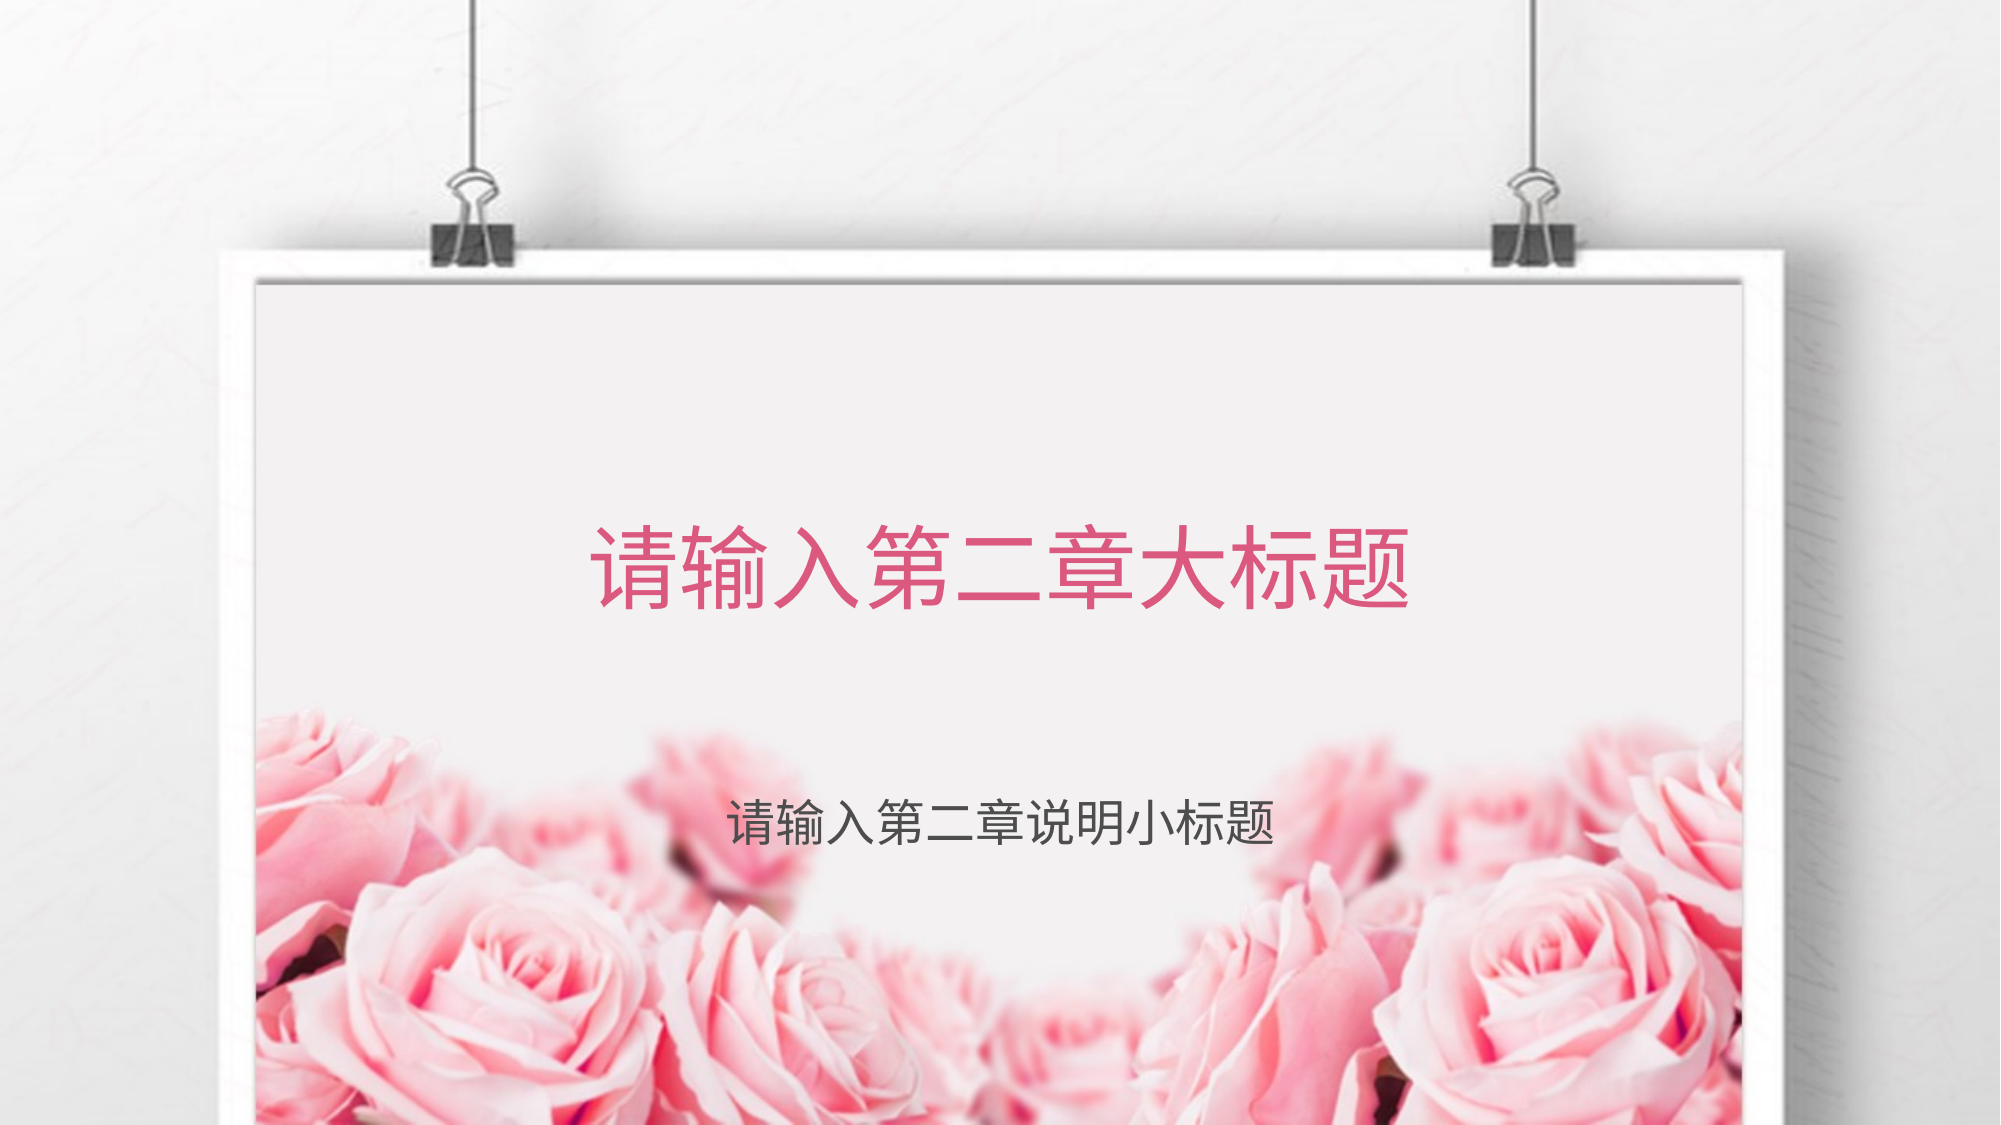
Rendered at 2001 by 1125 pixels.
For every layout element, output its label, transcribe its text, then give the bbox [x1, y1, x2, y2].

picture [0, 0, 2000, 1125]
list 请输入第二章说明小标题 [443, 753, 1557, 875]
title 请输入第二章大标题 [443, 345, 1557, 732]
